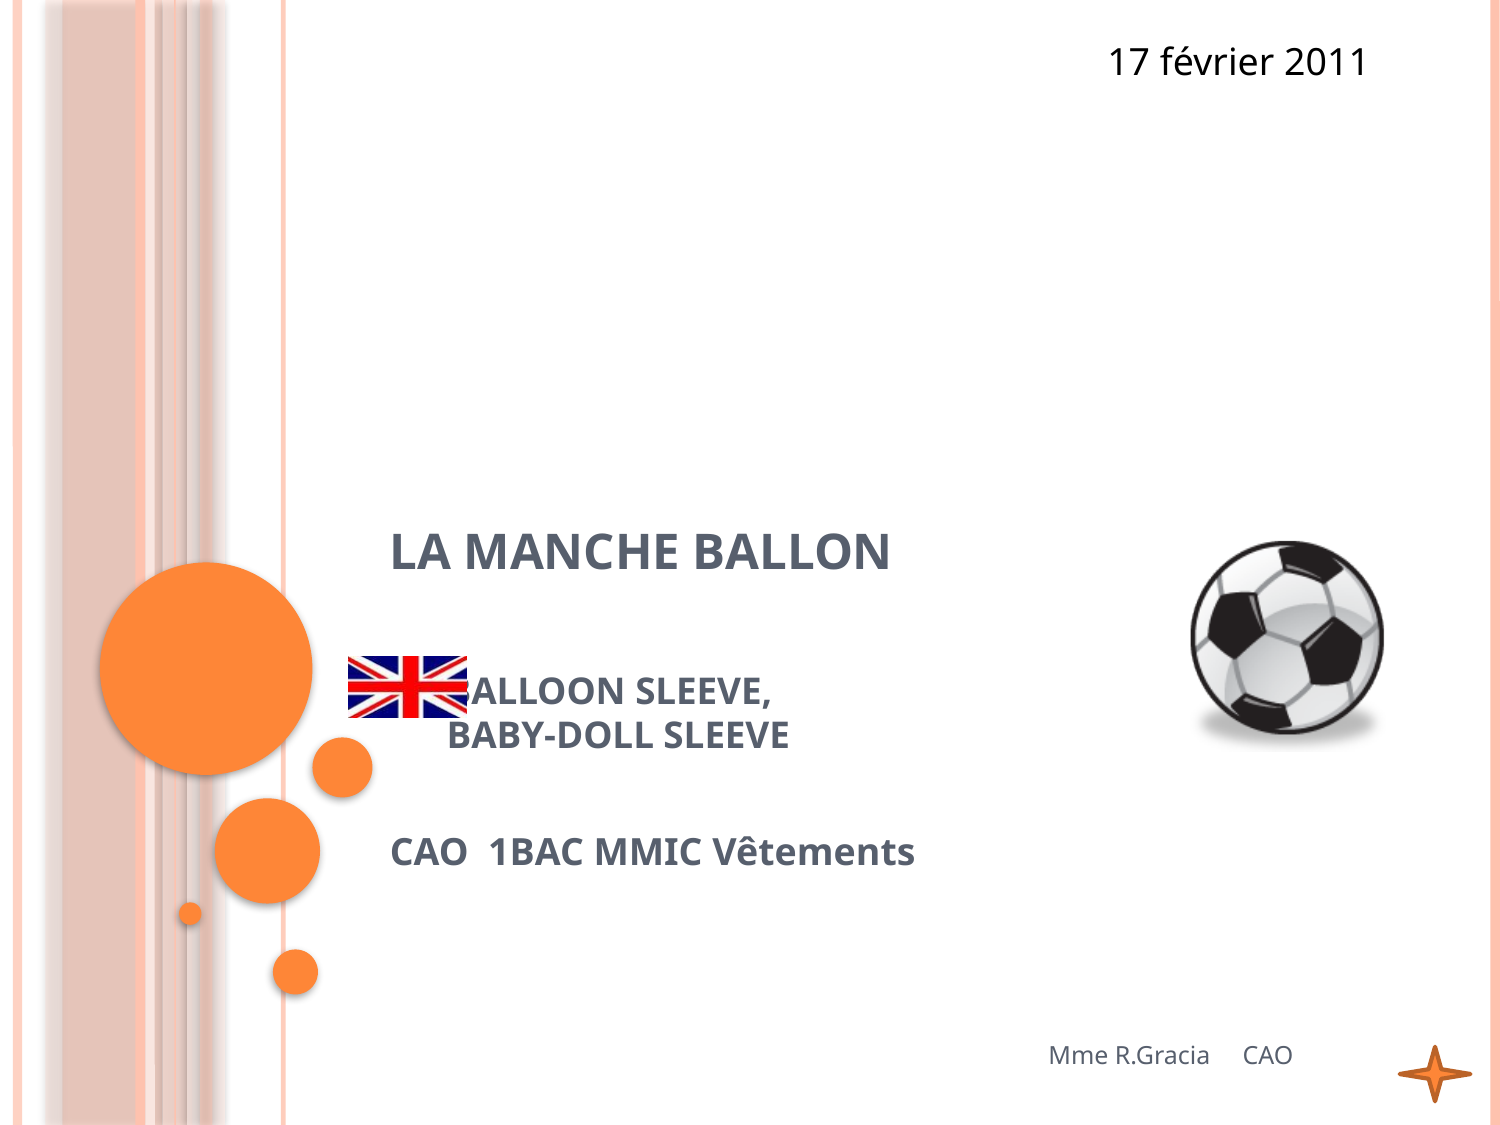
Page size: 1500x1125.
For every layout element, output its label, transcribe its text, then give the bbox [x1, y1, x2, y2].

title LA MANCHE BALLON Balloon sleeve, Baby-doll sleeve [375, 512, 1459, 764]
footer Mme R.Gracia CAO [1033, 1023, 1471, 1087]
text_box 17 février 2011 [1092, 30, 1459, 91]
picture [347, 656, 467, 718]
subtitle CAO 1BAC MMIC Vêtements [375, 820, 1388, 1046]
picture [1174, 526, 1401, 753]
text_box [1397, 1044, 1473, 1104]
